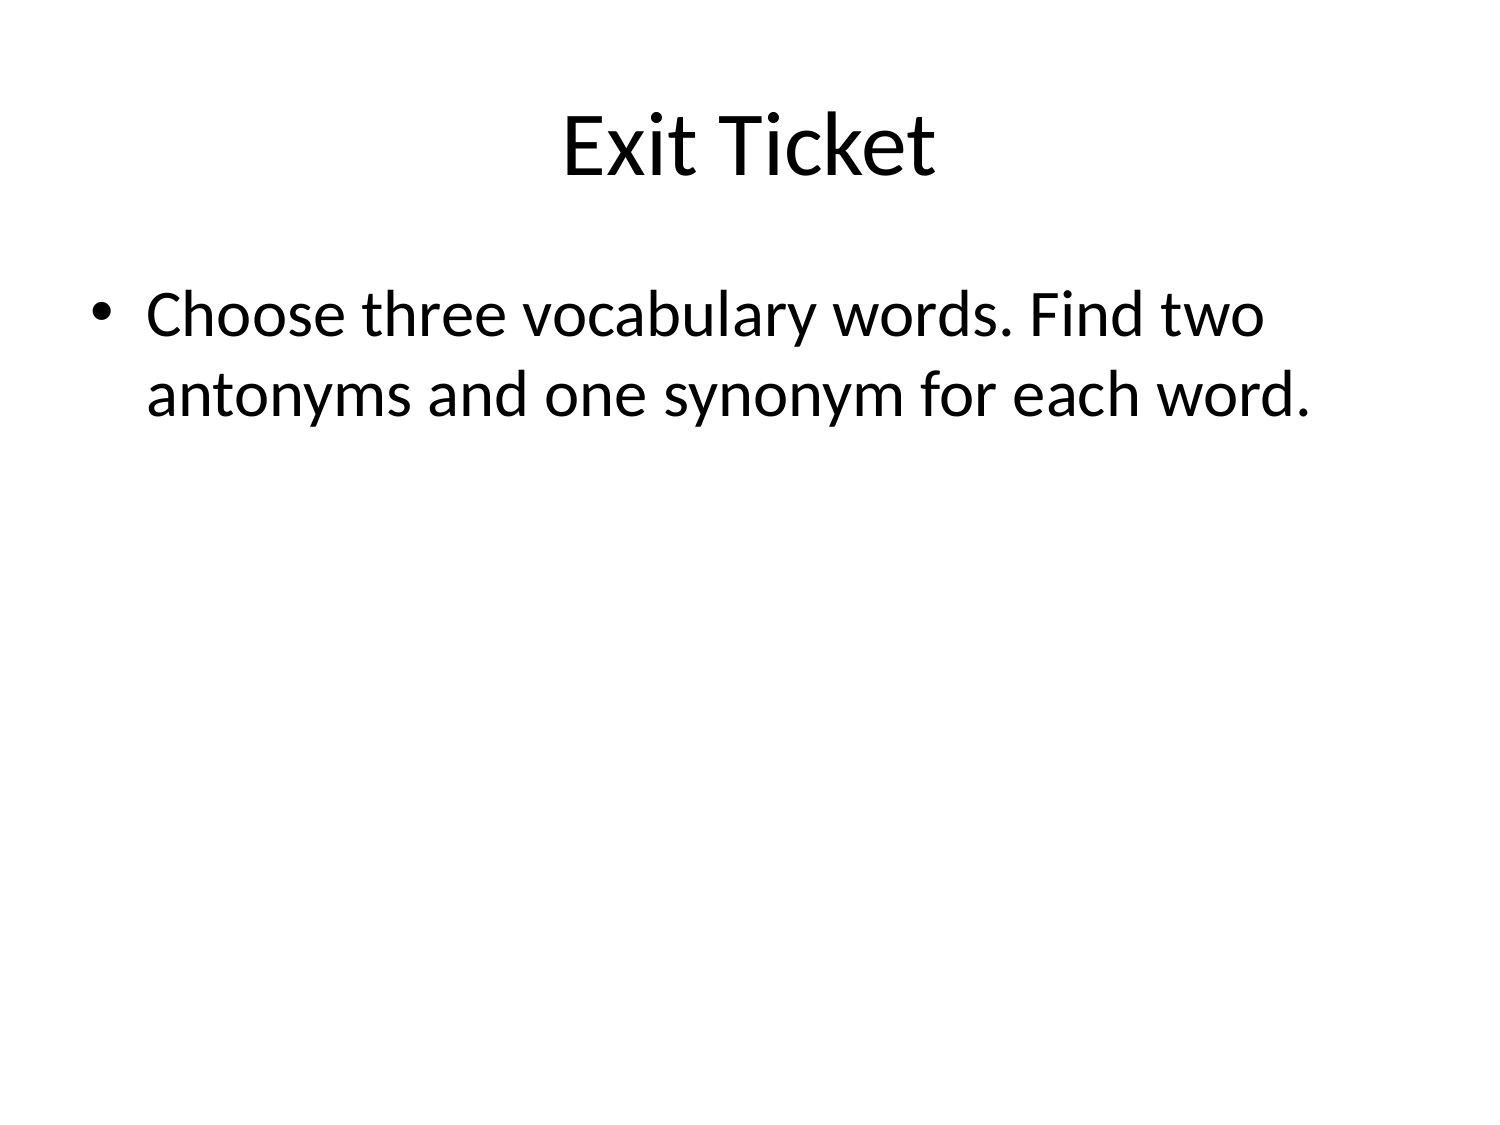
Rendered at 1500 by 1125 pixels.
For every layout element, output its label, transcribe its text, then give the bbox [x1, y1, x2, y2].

list Choose three vocabulary words. Find two antonyms and one synonym for each word. [75, 262, 1425, 1005]
title Exit Ticket [75, 45, 1425, 233]
